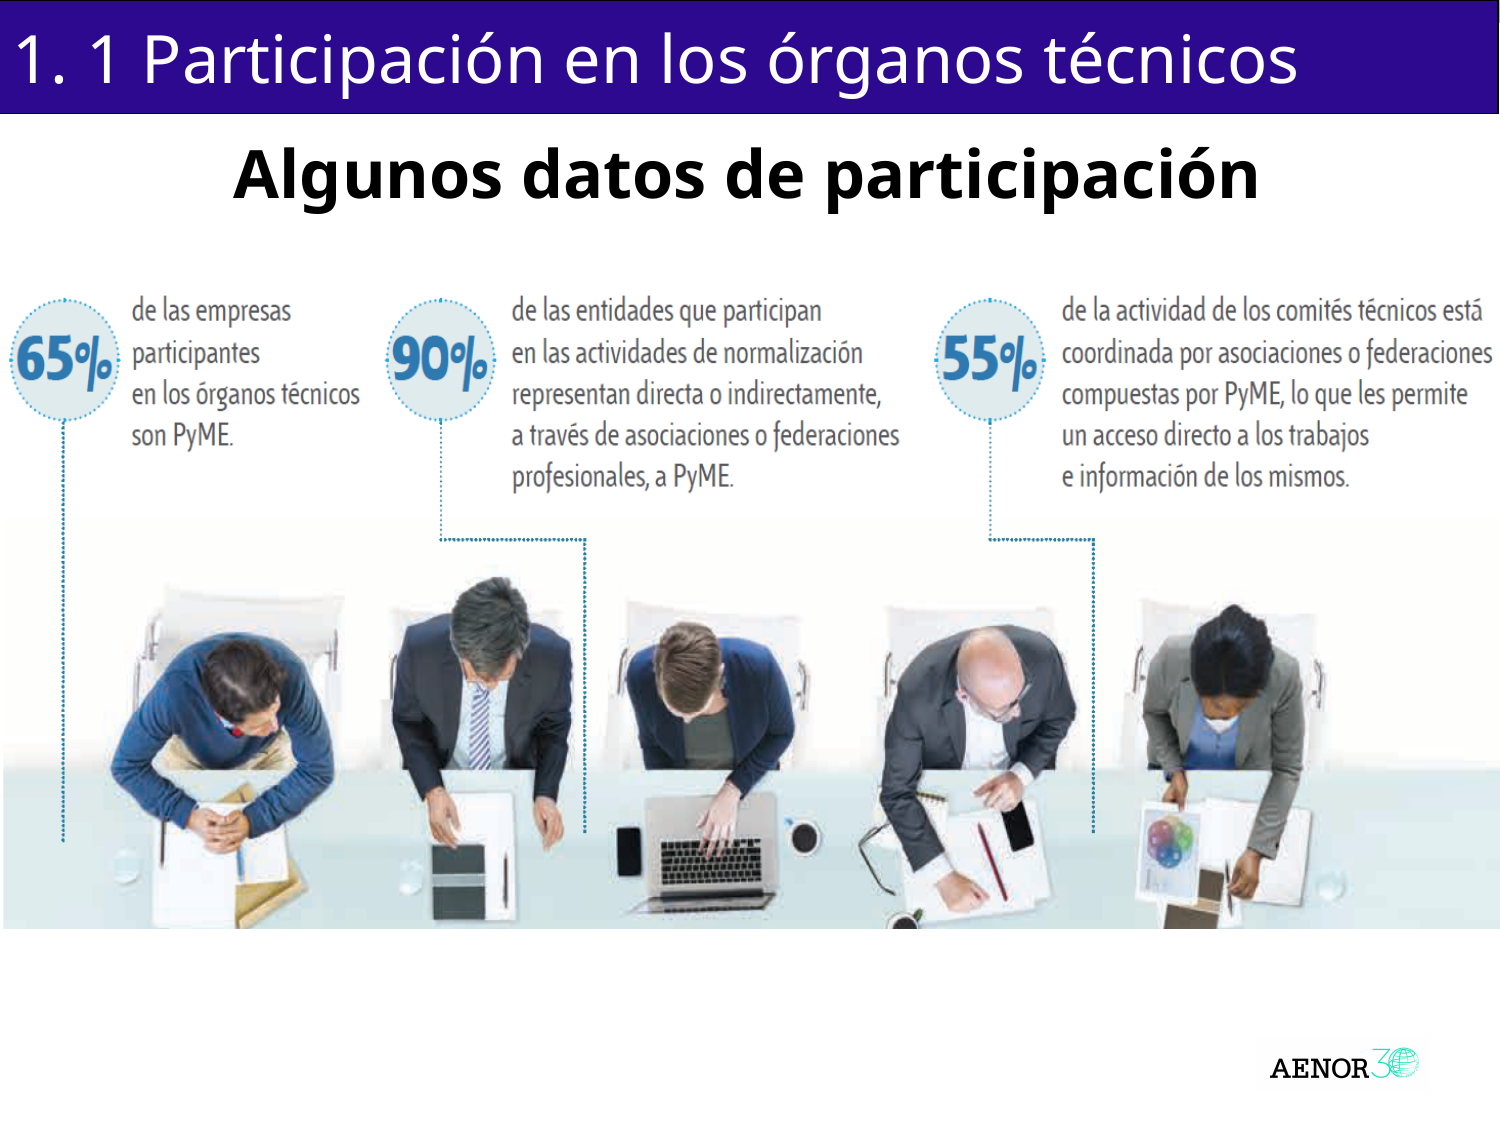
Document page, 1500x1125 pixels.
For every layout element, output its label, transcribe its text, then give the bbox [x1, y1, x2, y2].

picture [3, 278, 1500, 929]
text_box 1. 1 Participación en los órganos técnicos [0, 0, 1498, 114]
title Algunos datos de participación [73, 114, 1423, 266]
picture [1257, 1034, 1430, 1094]
